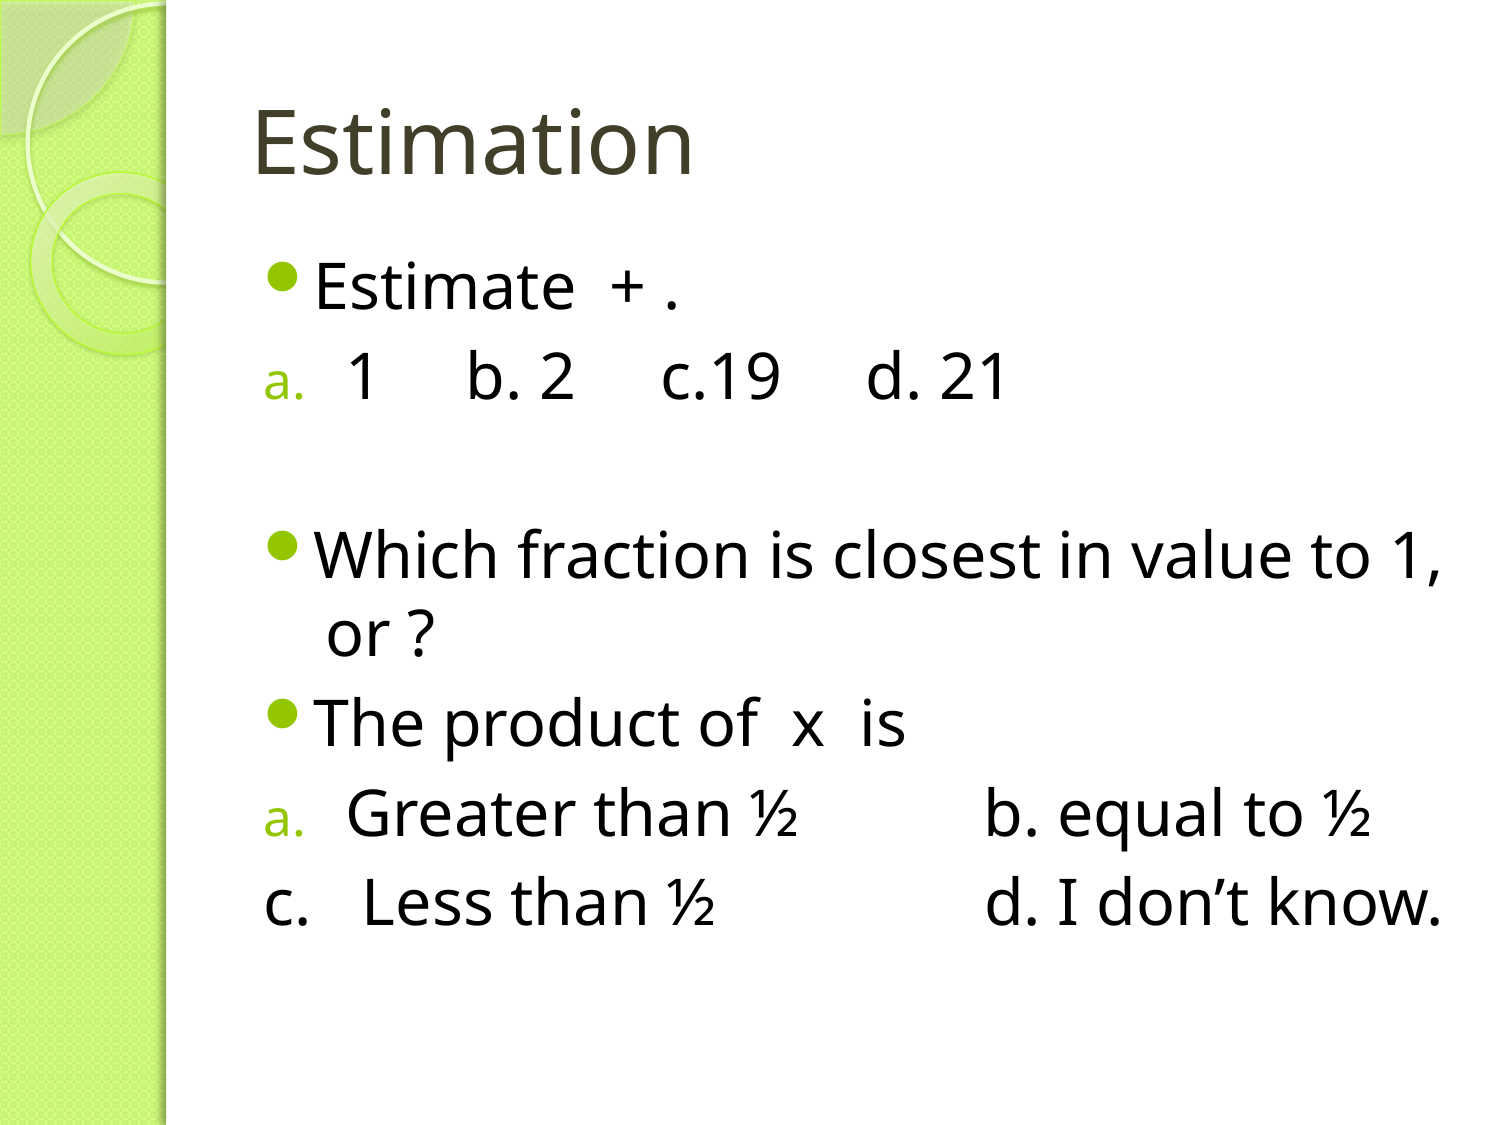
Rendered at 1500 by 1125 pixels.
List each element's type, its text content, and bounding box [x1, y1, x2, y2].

title Estimation [235, 45, 1466, 233]
